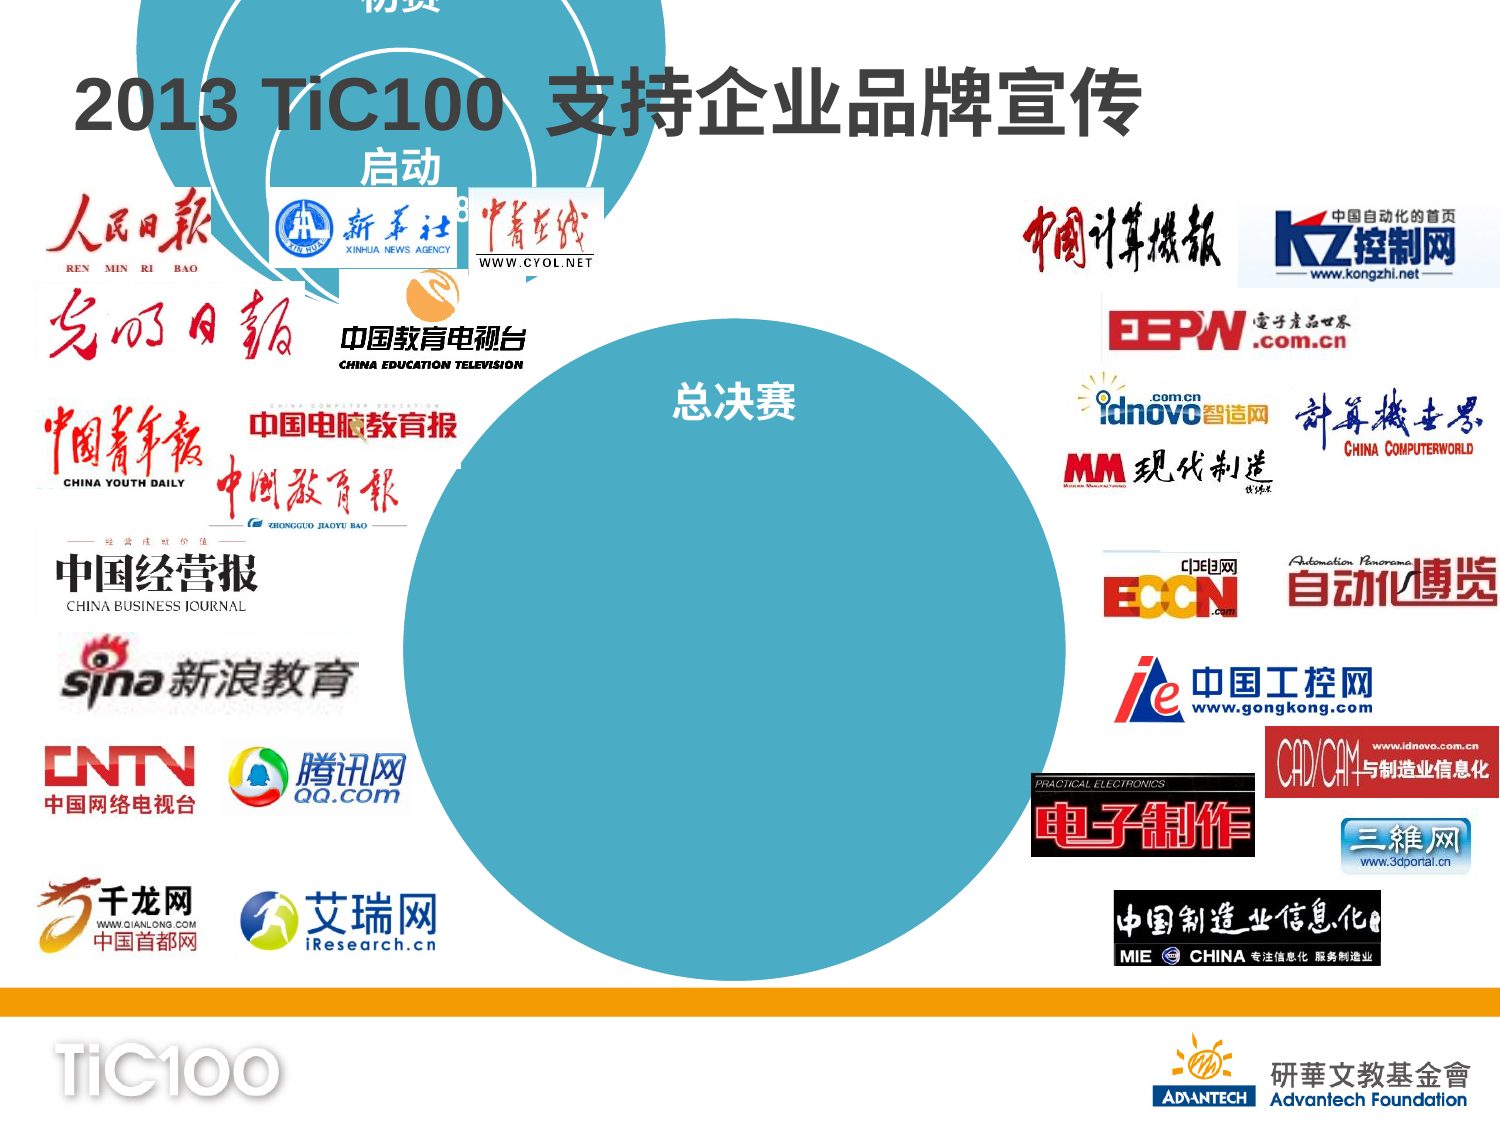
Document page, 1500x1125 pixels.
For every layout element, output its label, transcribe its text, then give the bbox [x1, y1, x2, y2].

picture [34, 866, 212, 961]
picture [34, 371, 461, 620]
picture [1031, 773, 1256, 857]
picture [34, 280, 305, 364]
picture [1310, 808, 1500, 882]
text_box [234, 316, 1235, 984]
picture [0, 988, 1500, 1125]
picture [46, 187, 212, 272]
picture [269, 187, 604, 369]
picture [1019, 198, 1226, 276]
picture [234, 878, 441, 961]
picture [58, 632, 360, 715]
picture [1042, 292, 1500, 505]
picture [1283, 550, 1500, 613]
title 2013 TiC100 支持企业品牌宣传 [58, 46, 1409, 155]
picture [1238, 198, 1500, 288]
picture [1113, 655, 1372, 723]
picture [1113, 890, 1381, 966]
picture [1265, 726, 1500, 798]
picture [34, 738, 203, 822]
picture [1101, 550, 1241, 624]
picture [222, 738, 411, 817]
